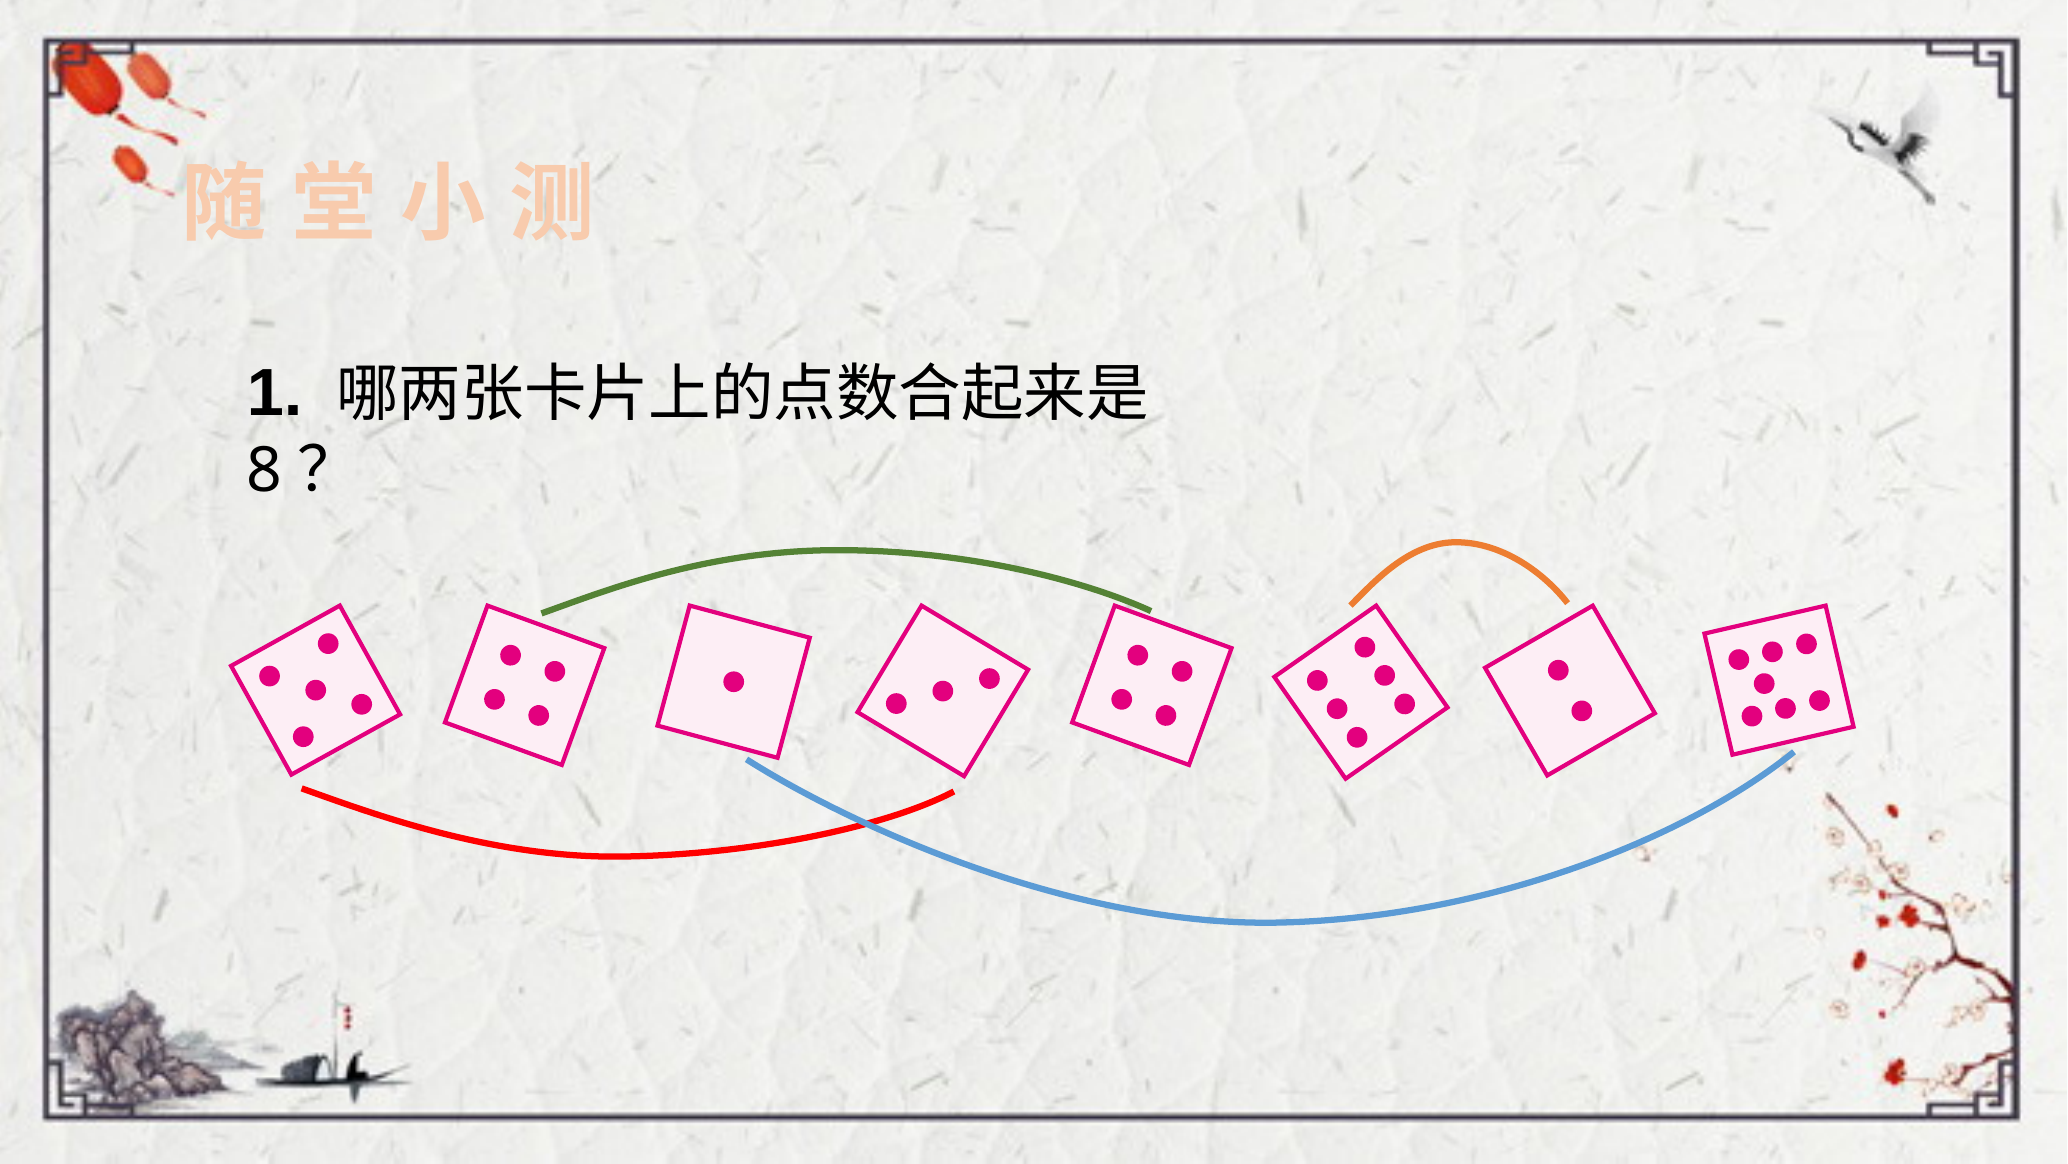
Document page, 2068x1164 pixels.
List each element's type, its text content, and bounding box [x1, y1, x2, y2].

text_box [301, 787, 866, 858]
text_box [745, 755, 1792, 924]
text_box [253, 617, 1842, 755]
text_box 随 堂 小 测 [166, 140, 637, 259]
text_box [541, 549, 1152, 615]
text_box [1349, 541, 1569, 607]
picture [0, 0, 2068, 1164]
text_box 1. 哪两张卡片上的点数合起来是8？ [231, 341, 1291, 512]
